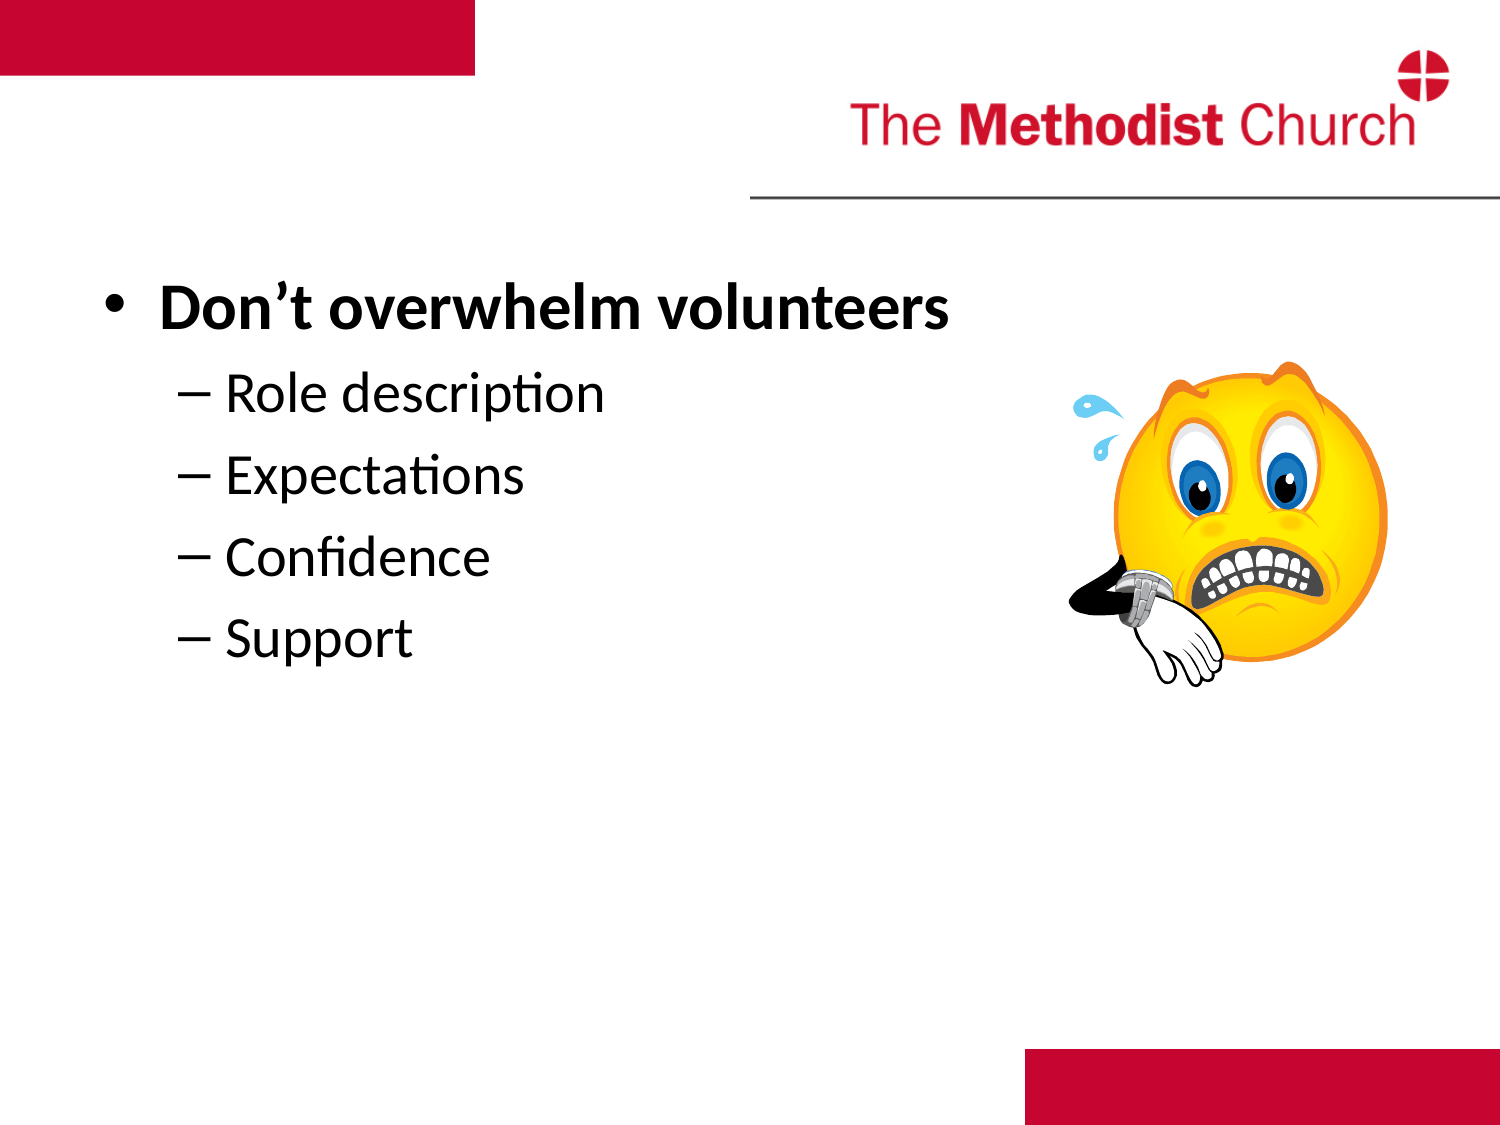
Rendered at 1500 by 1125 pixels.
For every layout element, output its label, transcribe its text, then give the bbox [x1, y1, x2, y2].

list Don’t overwhelm volunteers Role description Expectations Confidence Support [88, 255, 1355, 994]
picture [750, 0, 1500, 216]
picture [1068, 361, 1388, 688]
